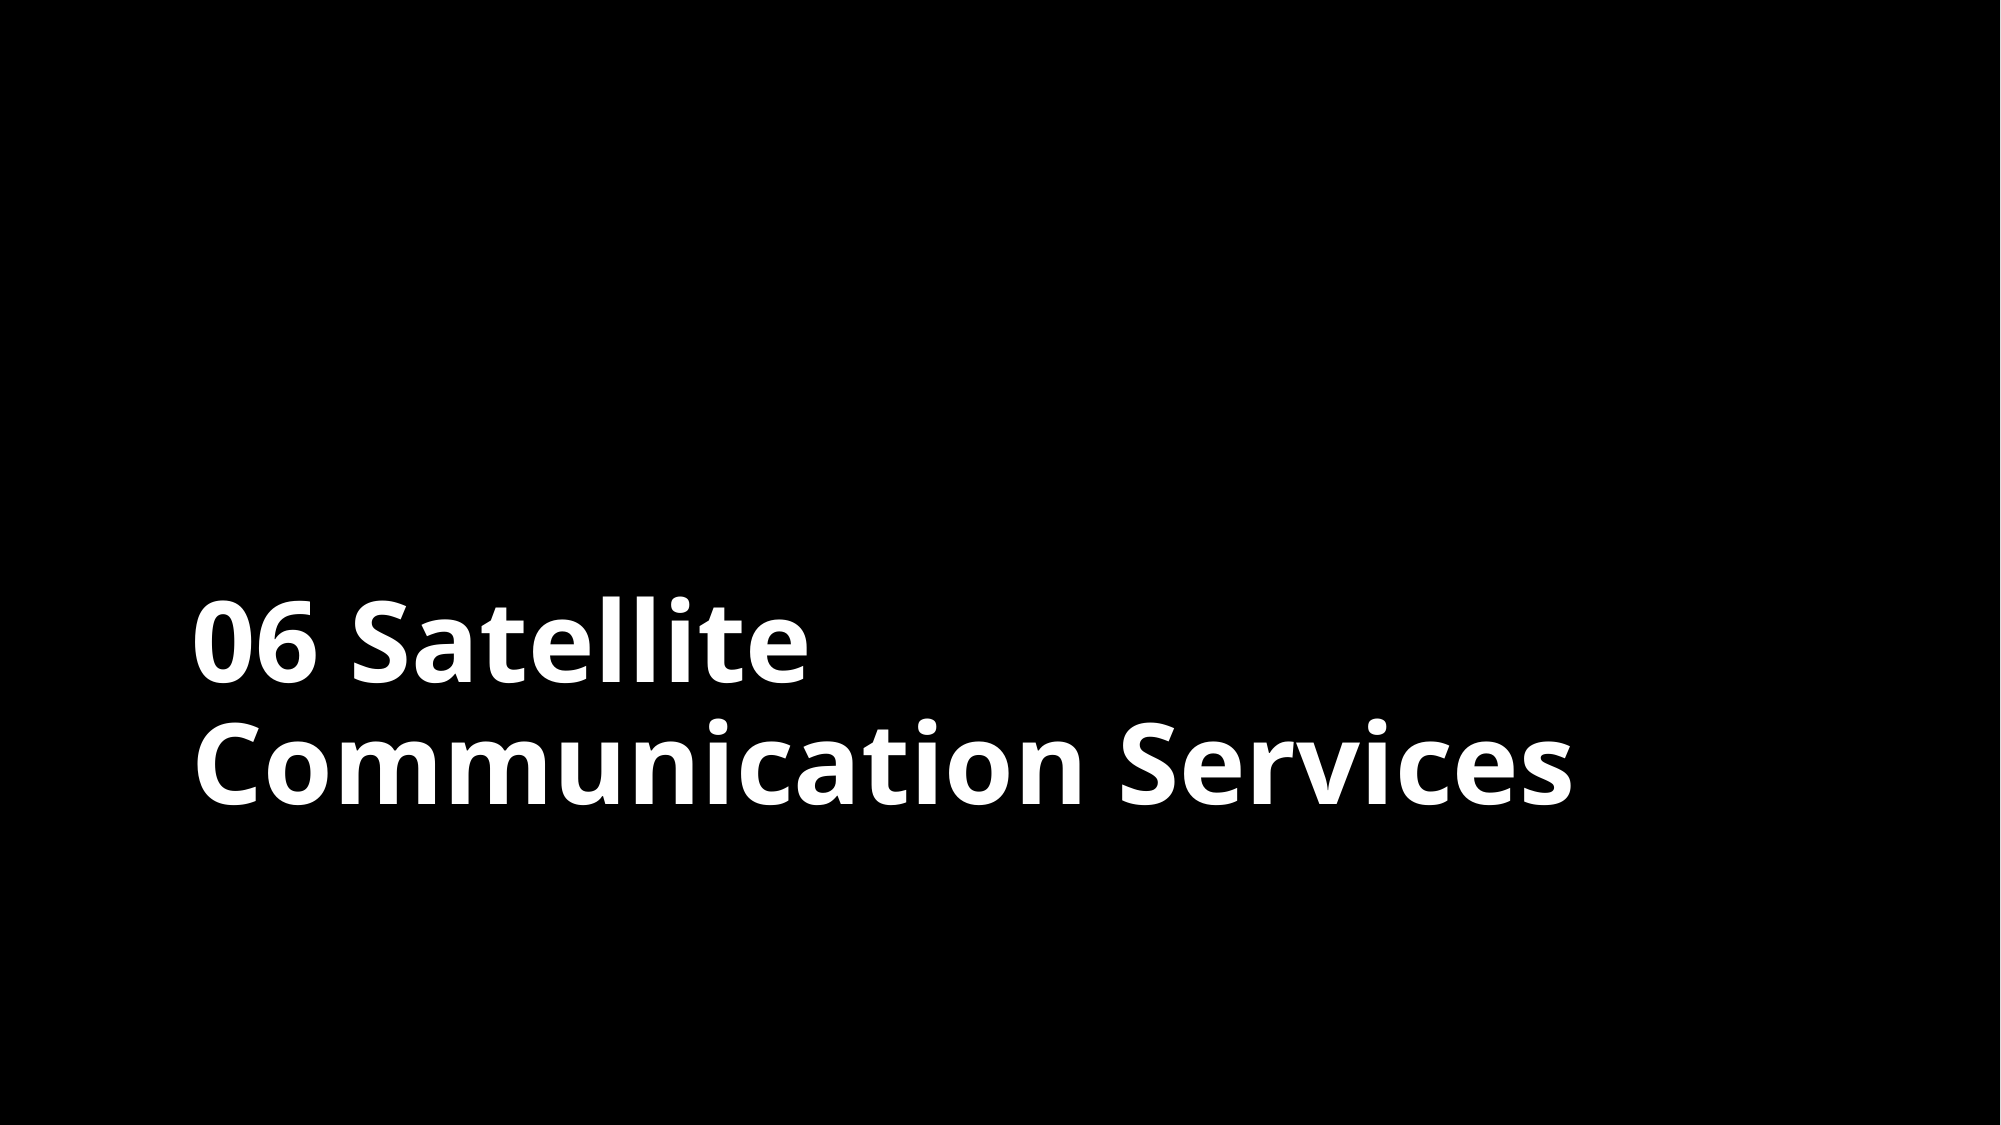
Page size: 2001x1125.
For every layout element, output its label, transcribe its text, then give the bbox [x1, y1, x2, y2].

title 06 Satellite Communication Services [176, 542, 1594, 873]
